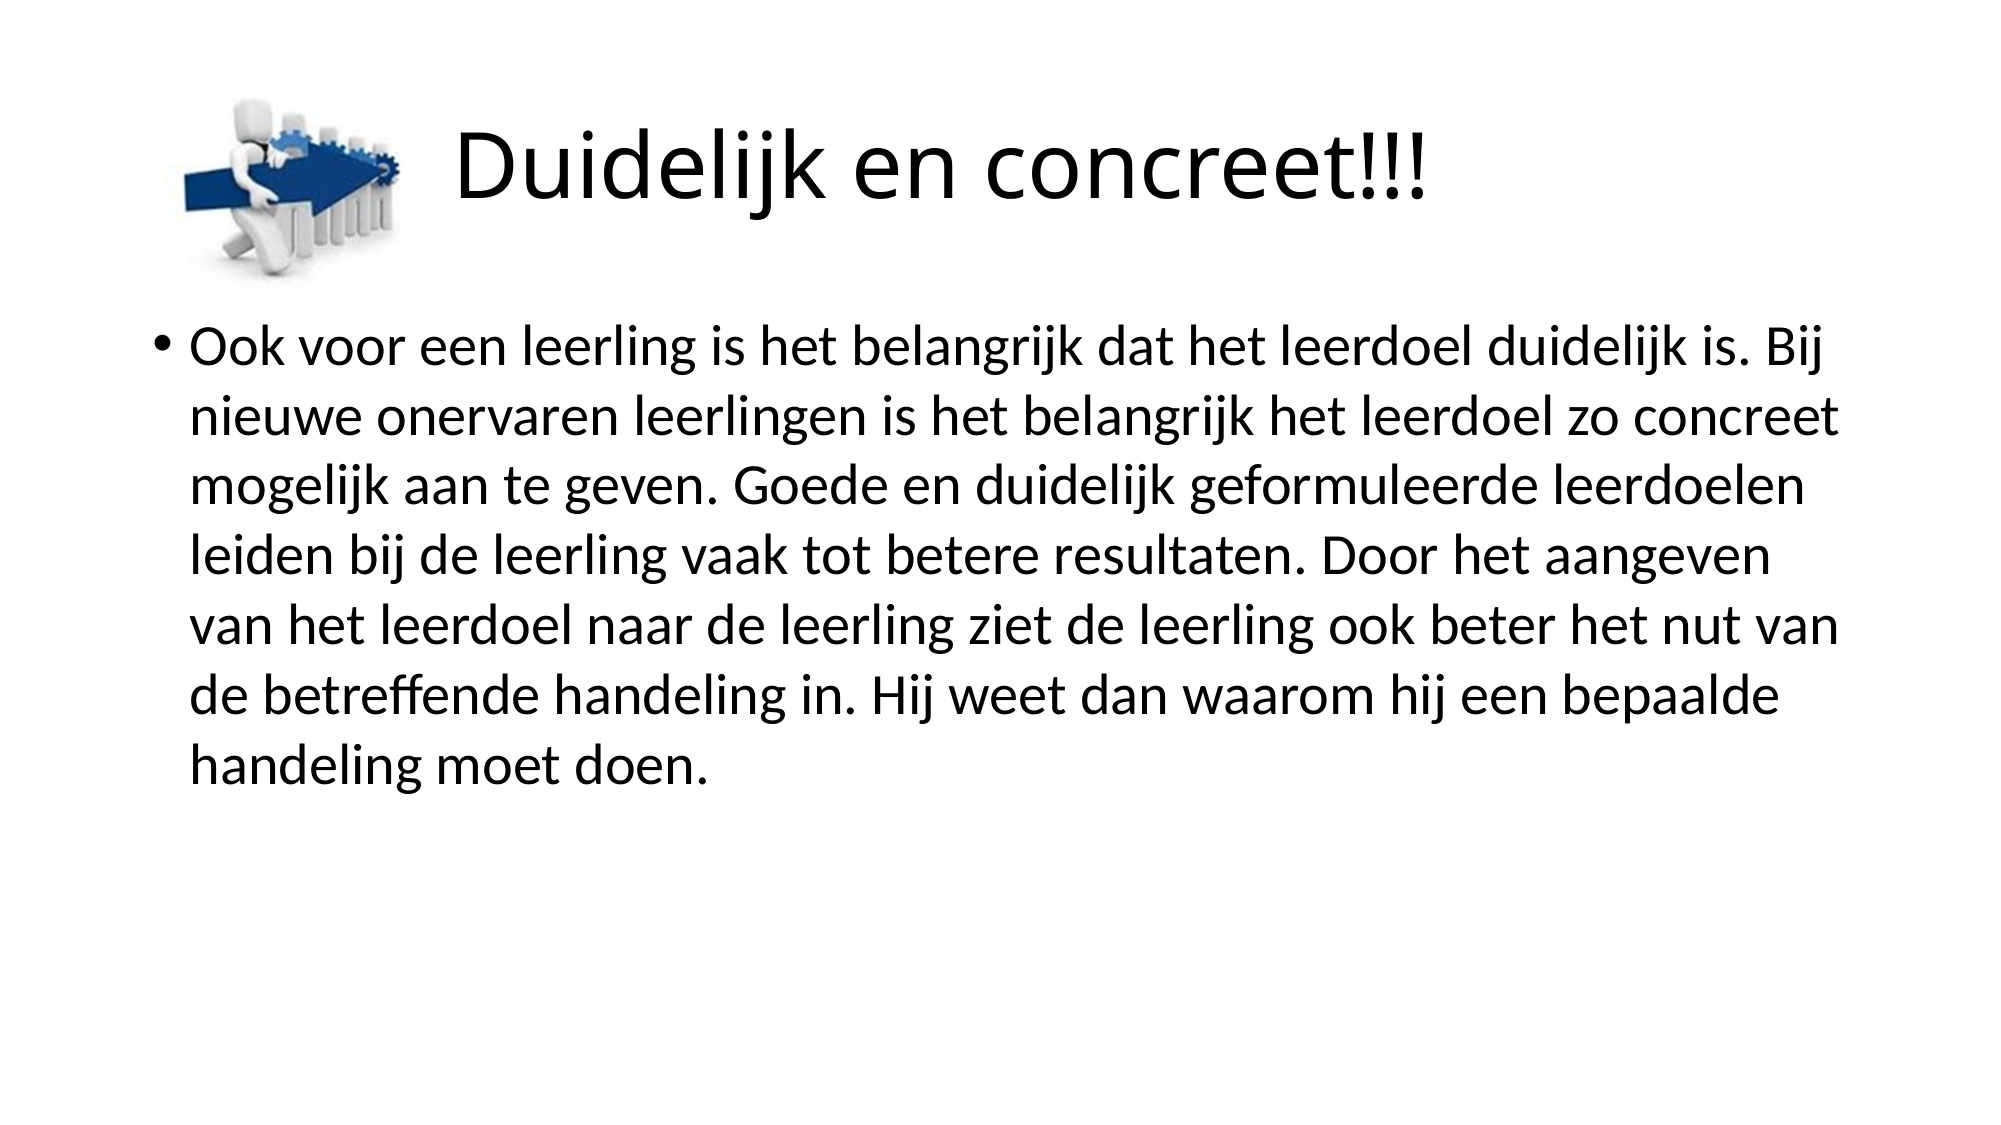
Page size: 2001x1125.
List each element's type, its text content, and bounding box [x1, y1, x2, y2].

title Duidelijk en concreet!!! [137, 59, 1863, 278]
picture [137, 85, 446, 300]
list Ook voor een leerling is het belangrijk dat het leerdoel duidelijk is. Bij nieuwe onervaren leerlingen is het belangrijk het leerdoel zo concreet mogelijk aan te geven. Goede en duidelijk geformuleerde leerdoelen leiden bij de leerling vaak tot betere resultaten. Door het aangeven van het leerdoel naar de leerling ziet de leerling ook beter het nut van de betreffende handeling in. Hij weet dan waarom hij een bepaalde handeling moet doen. [137, 299, 1863, 1014]
